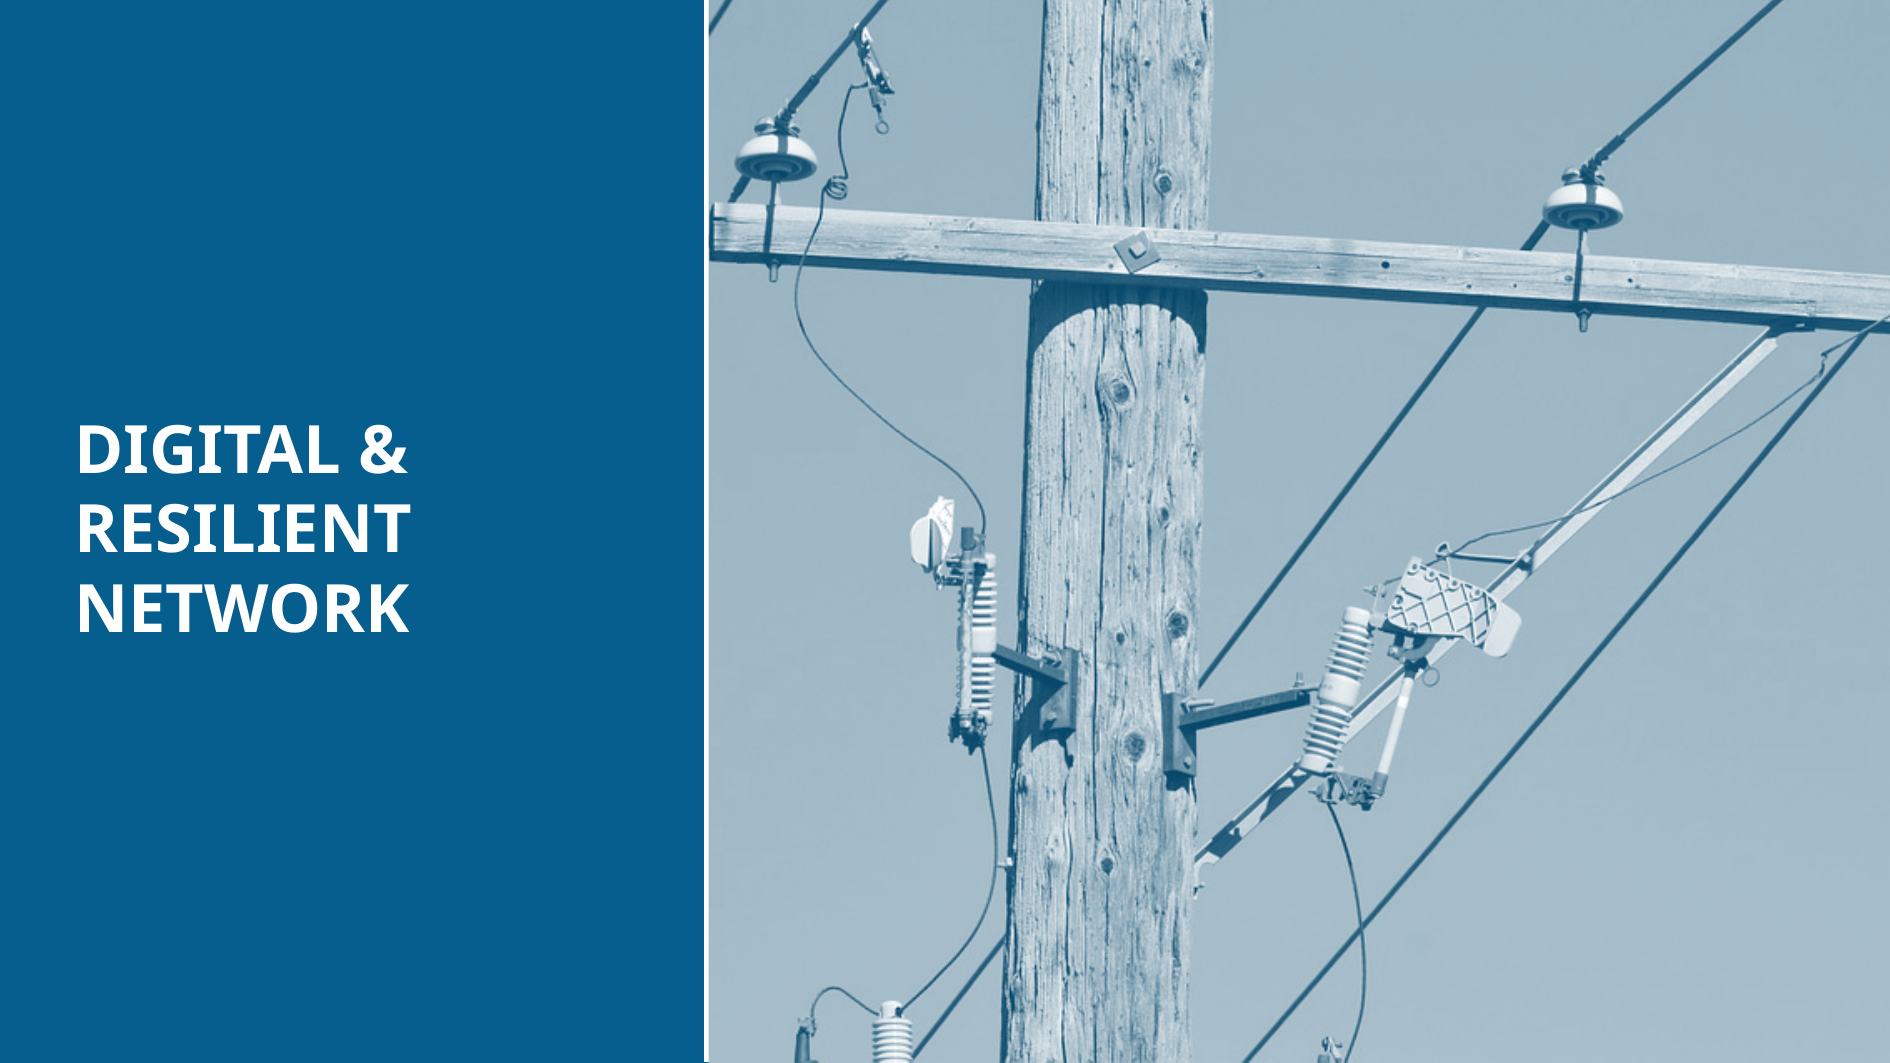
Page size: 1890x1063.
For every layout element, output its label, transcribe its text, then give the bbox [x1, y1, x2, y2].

picture [708, 0, 1890, 1063]
title DIGITAL & RESILIENT NETWORK [59, 413, 650, 640]
